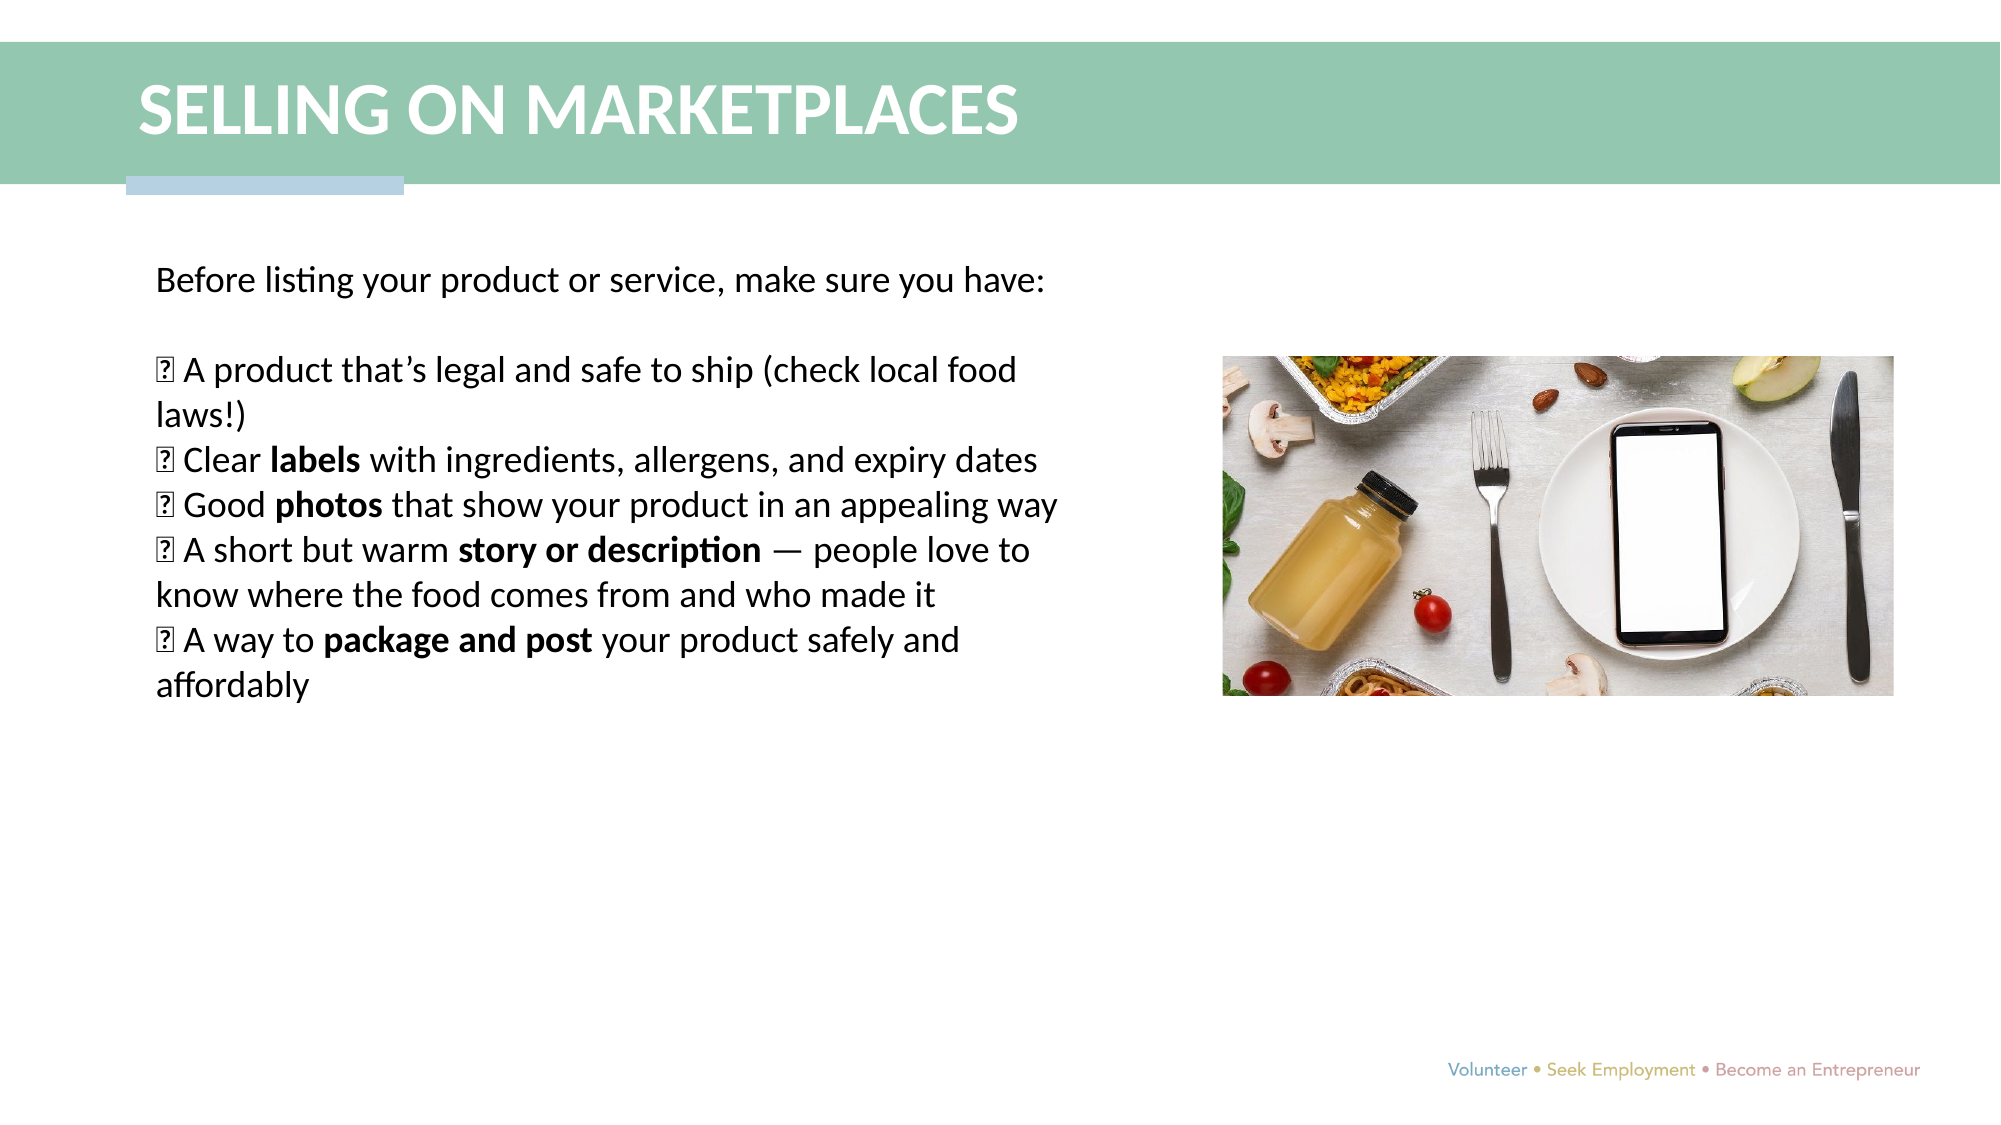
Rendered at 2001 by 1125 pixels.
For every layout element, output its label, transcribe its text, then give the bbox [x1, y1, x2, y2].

picture [1222, 356, 1894, 696]
picture [1418, 1046, 1971, 1103]
text_box Before listing your product or service, make sure you have: ✅ A product that’s legal and safe to ship (check local food laws!) ✅ Clear labels with ingredients, allergens, and expiry dates ✅ Good photos that show your product in an appealing way ✅ A short but warm story or description — people love to know where the food comes from and who made it ✅ A way to package and post your product safely and affordably [141, 247, 1088, 713]
list SELLING ON MARKETPLACES [123, 51, 1913, 170]
